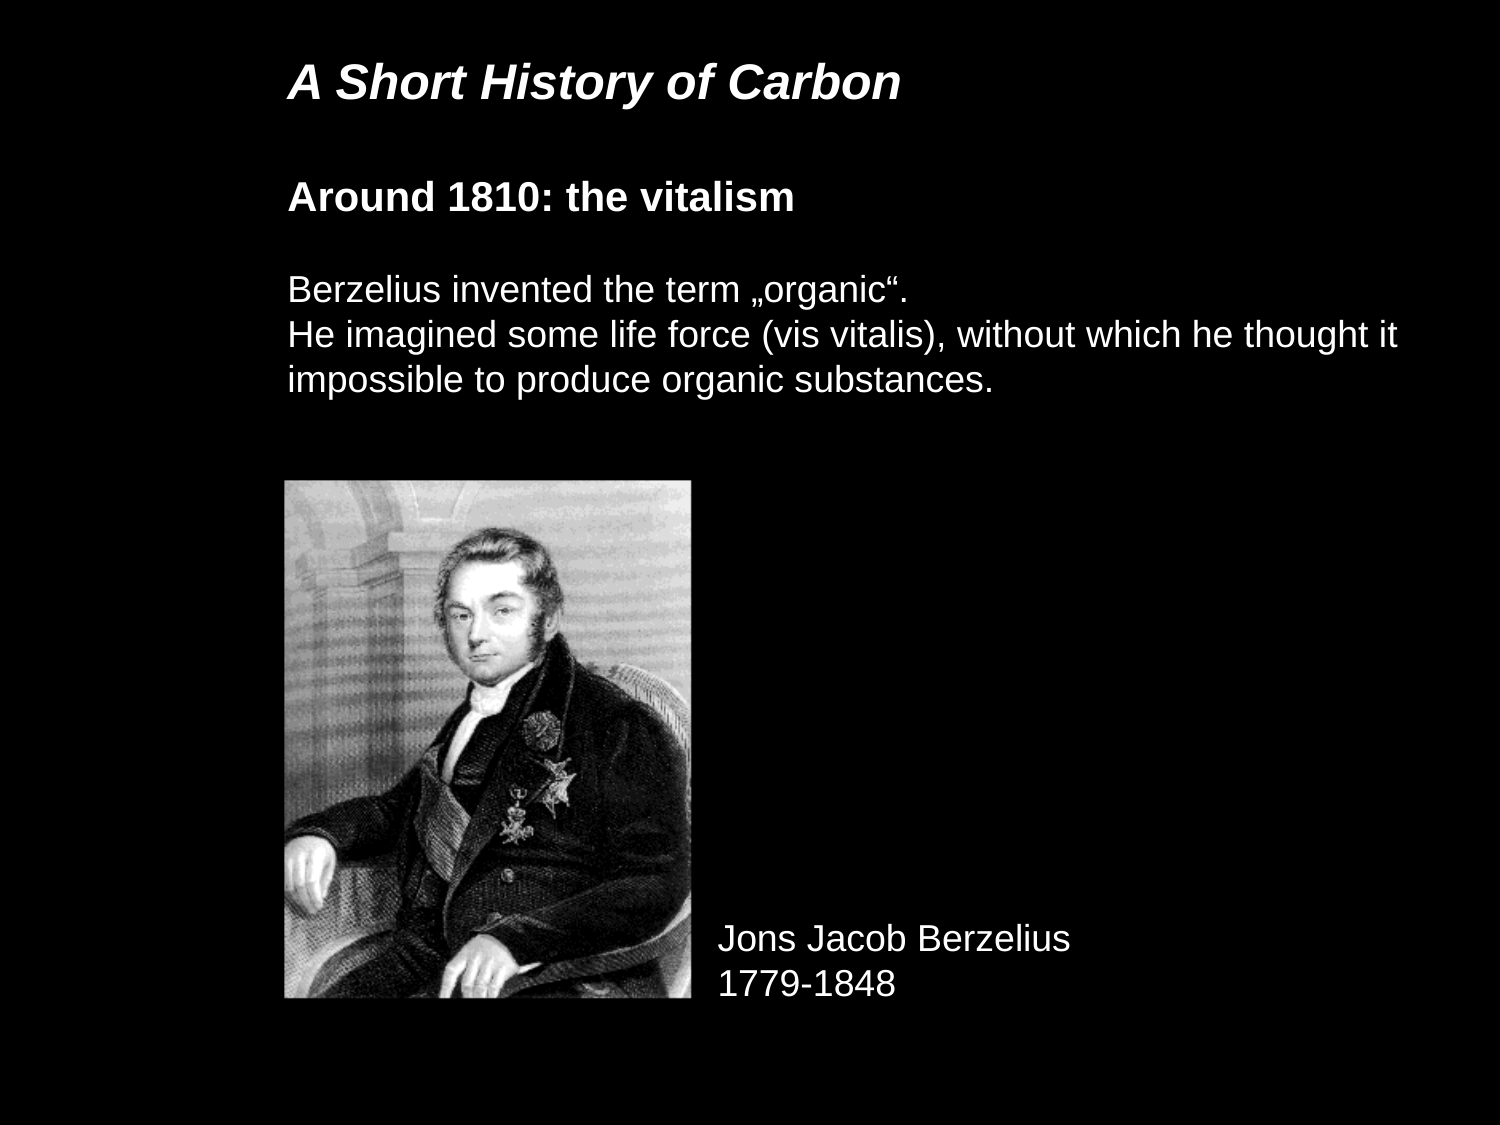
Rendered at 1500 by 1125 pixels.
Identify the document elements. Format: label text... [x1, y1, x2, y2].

text_box Jons Jacob Berzelius 1779-1848 [702, 906, 1140, 1011]
text_box A Short History of Carbon Around 1810: the vitalism Berzelius invented the term „organic“. He imagined some life force (vis vitalis), without which he thought it impossible to produce organic substances. [272, 42, 1424, 400]
picture [283, 479, 693, 1001]
